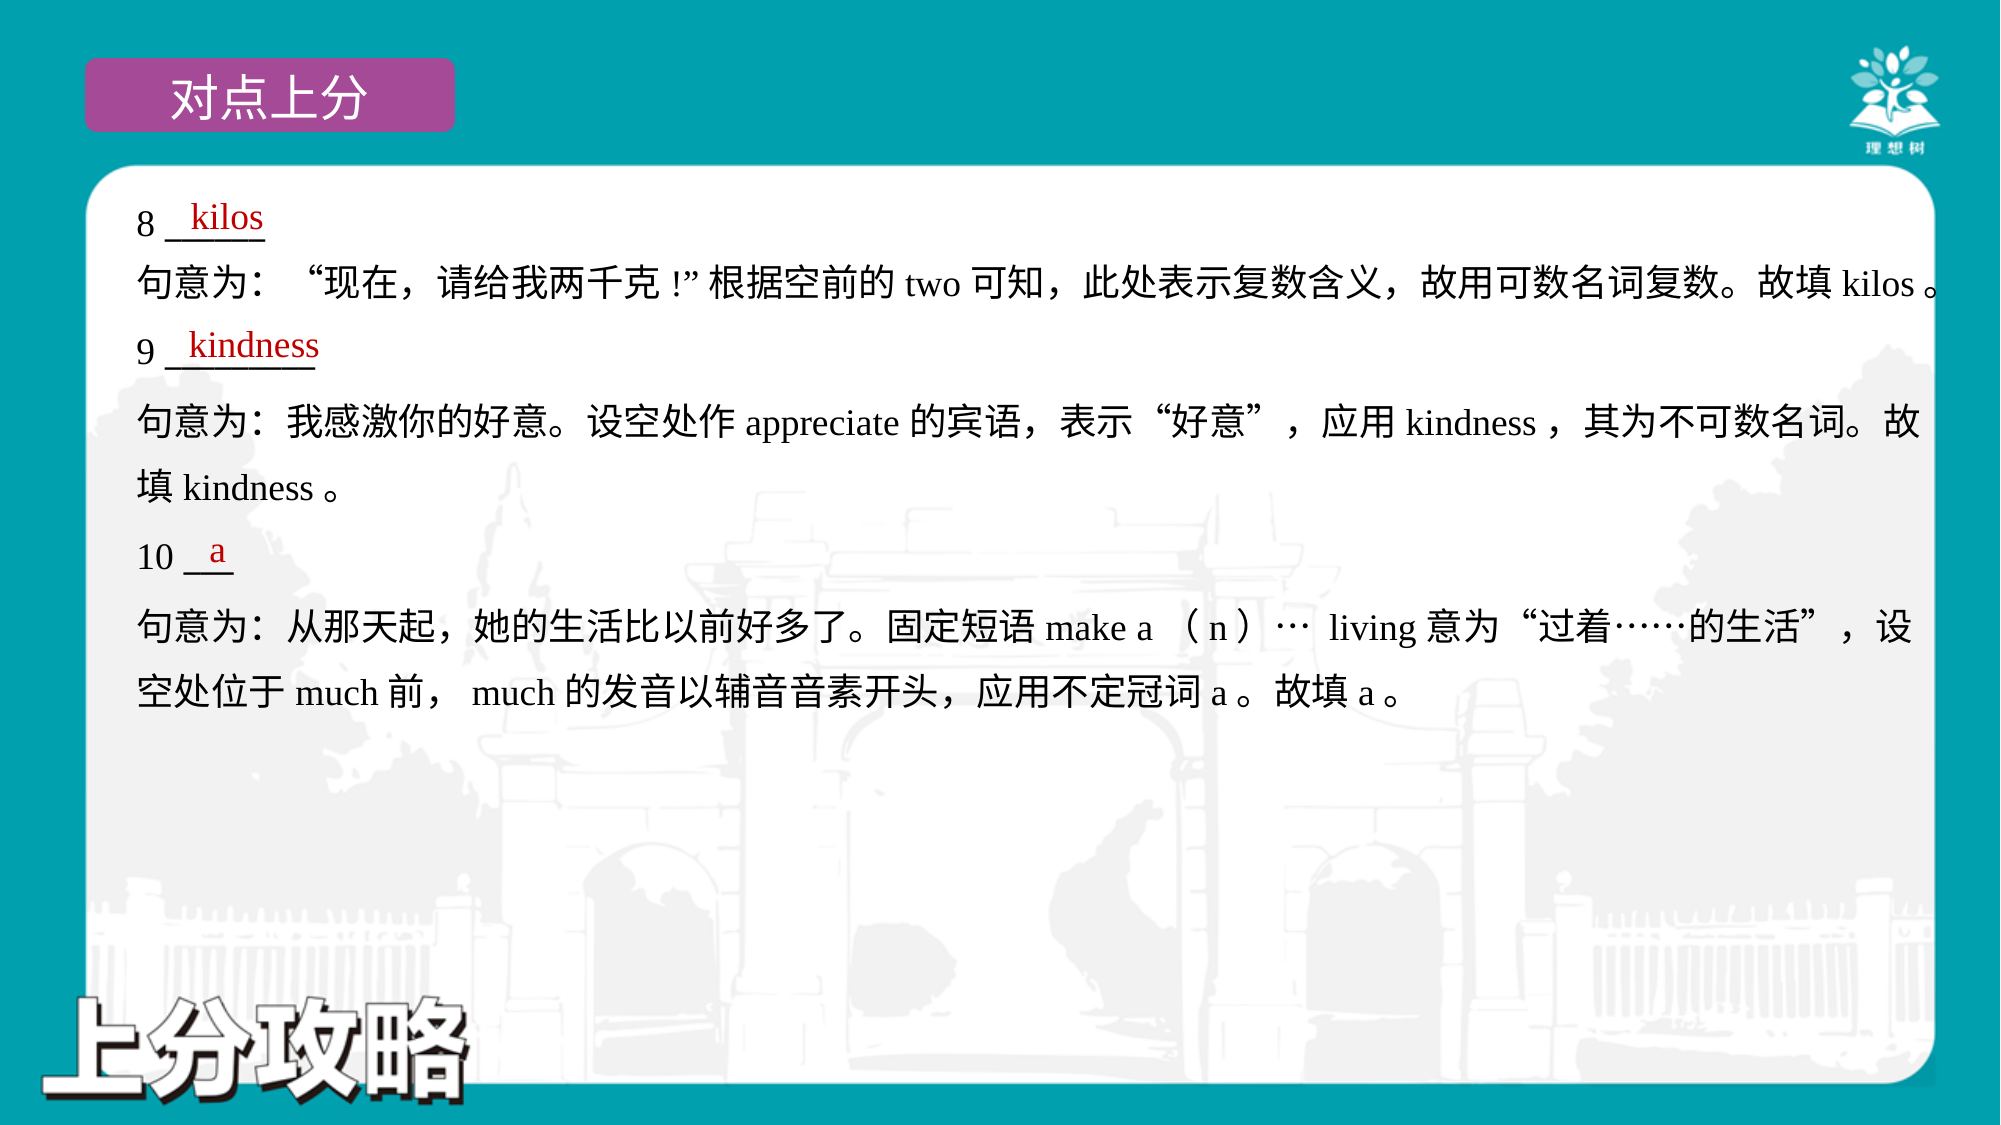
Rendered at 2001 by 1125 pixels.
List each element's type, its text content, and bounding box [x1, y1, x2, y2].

text_box 句意为：我感激你的好意。设空处作appreciate的宾语，表示“好意”，应用kindness，其为不可数名词。故 填kindness。 [136, 374, 1865, 502]
picture [0, 0, 2000, 1125]
text_box kindness [174, 298, 334, 359]
text_box a [195, 503, 240, 563]
text_box 8 ______ [136, 176, 1865, 237]
text_box 9 _________ [136, 305, 1865, 365]
text_box 句意为：从那天起，她的生活比以前好多了。固定短语make a（n）… living意为“过着……的生活”，设 空处位于much前，much的发音以辅音音素开头，应用不定冠词a。故填a。 [136, 579, 1865, 707]
text_box kilos [176, 170, 278, 230]
text_box 10 ___ [136, 510, 1865, 570]
text_box 句意为：“现在，请给我两千克!”根据空前的two可知，此处表示复数含义，故用可数名词复数。故填kilos。 [136, 237, 1905, 297]
